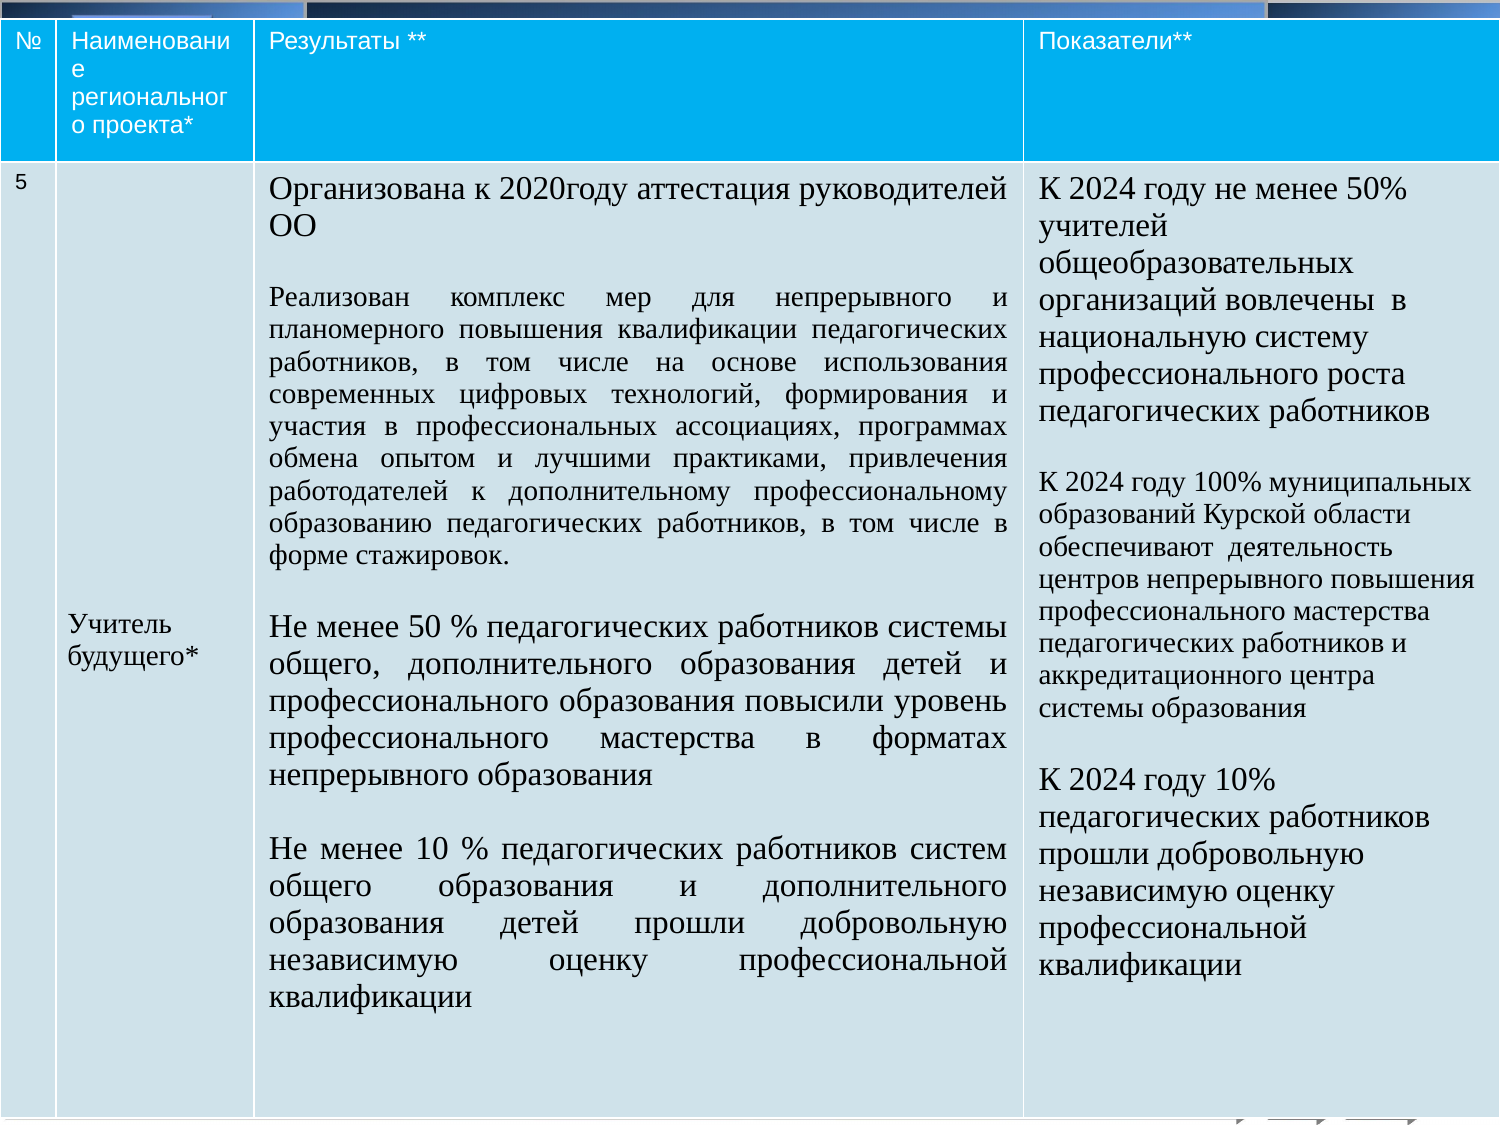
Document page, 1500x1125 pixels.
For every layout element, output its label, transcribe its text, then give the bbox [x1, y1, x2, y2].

table_cell Организована к 2020году аттестация руководителей ОО Реализован комплекс мер для непрерывного и планомерного повышения квалификации педагогических работников, в том числе на основе использования современных цифровых технологий, формирования и участия в профессиональных ассоциациях, программах обмена опытом и лучшими практиками, привлечения работодателей к дополнительному профессиональному образованию педагогических работников, в том числе в форме стажировок. Не менее 50 % педагогических работников системы общего, дополнительного образования детей и профессионального образования повысили уровень профессионального мастерства в форматах непрерывного образования Не менее 10 % педагогических работников систем общего образования и дополнительного образования детей прошли добровольную независимую оценку профессиональной квалификации [255, 163, 1023, 1117]
table_header Наименование регионального проекта* [57, 20, 253, 161]
picture [0, 0, 1500, 18]
table_cell Учитель будущего* [57, 163, 253, 1117]
picture [0, 1119, 1500, 1125]
table_cell 5 [1, 163, 55, 1117]
table_header Показатели** [1024, 20, 1499, 161]
table_header Результаты ** [255, 20, 1023, 161]
table_header № [1, 20, 55, 161]
table_cell К 2024 году не менее 50% учителей общеобразовательных организаций вовлечены в национальную систему профессионального роста педагогических работников К 2024 году 100% муниципальных образований Курской области обеспечивают деятельность центров непрерывного повышения профессионального мастерства педагогических работников и аккредитационного центра системы образования К 2024 году 10% педагогических работников прошли добровольную независимую оценку профессиональной квалификации [1024, 163, 1499, 1117]
